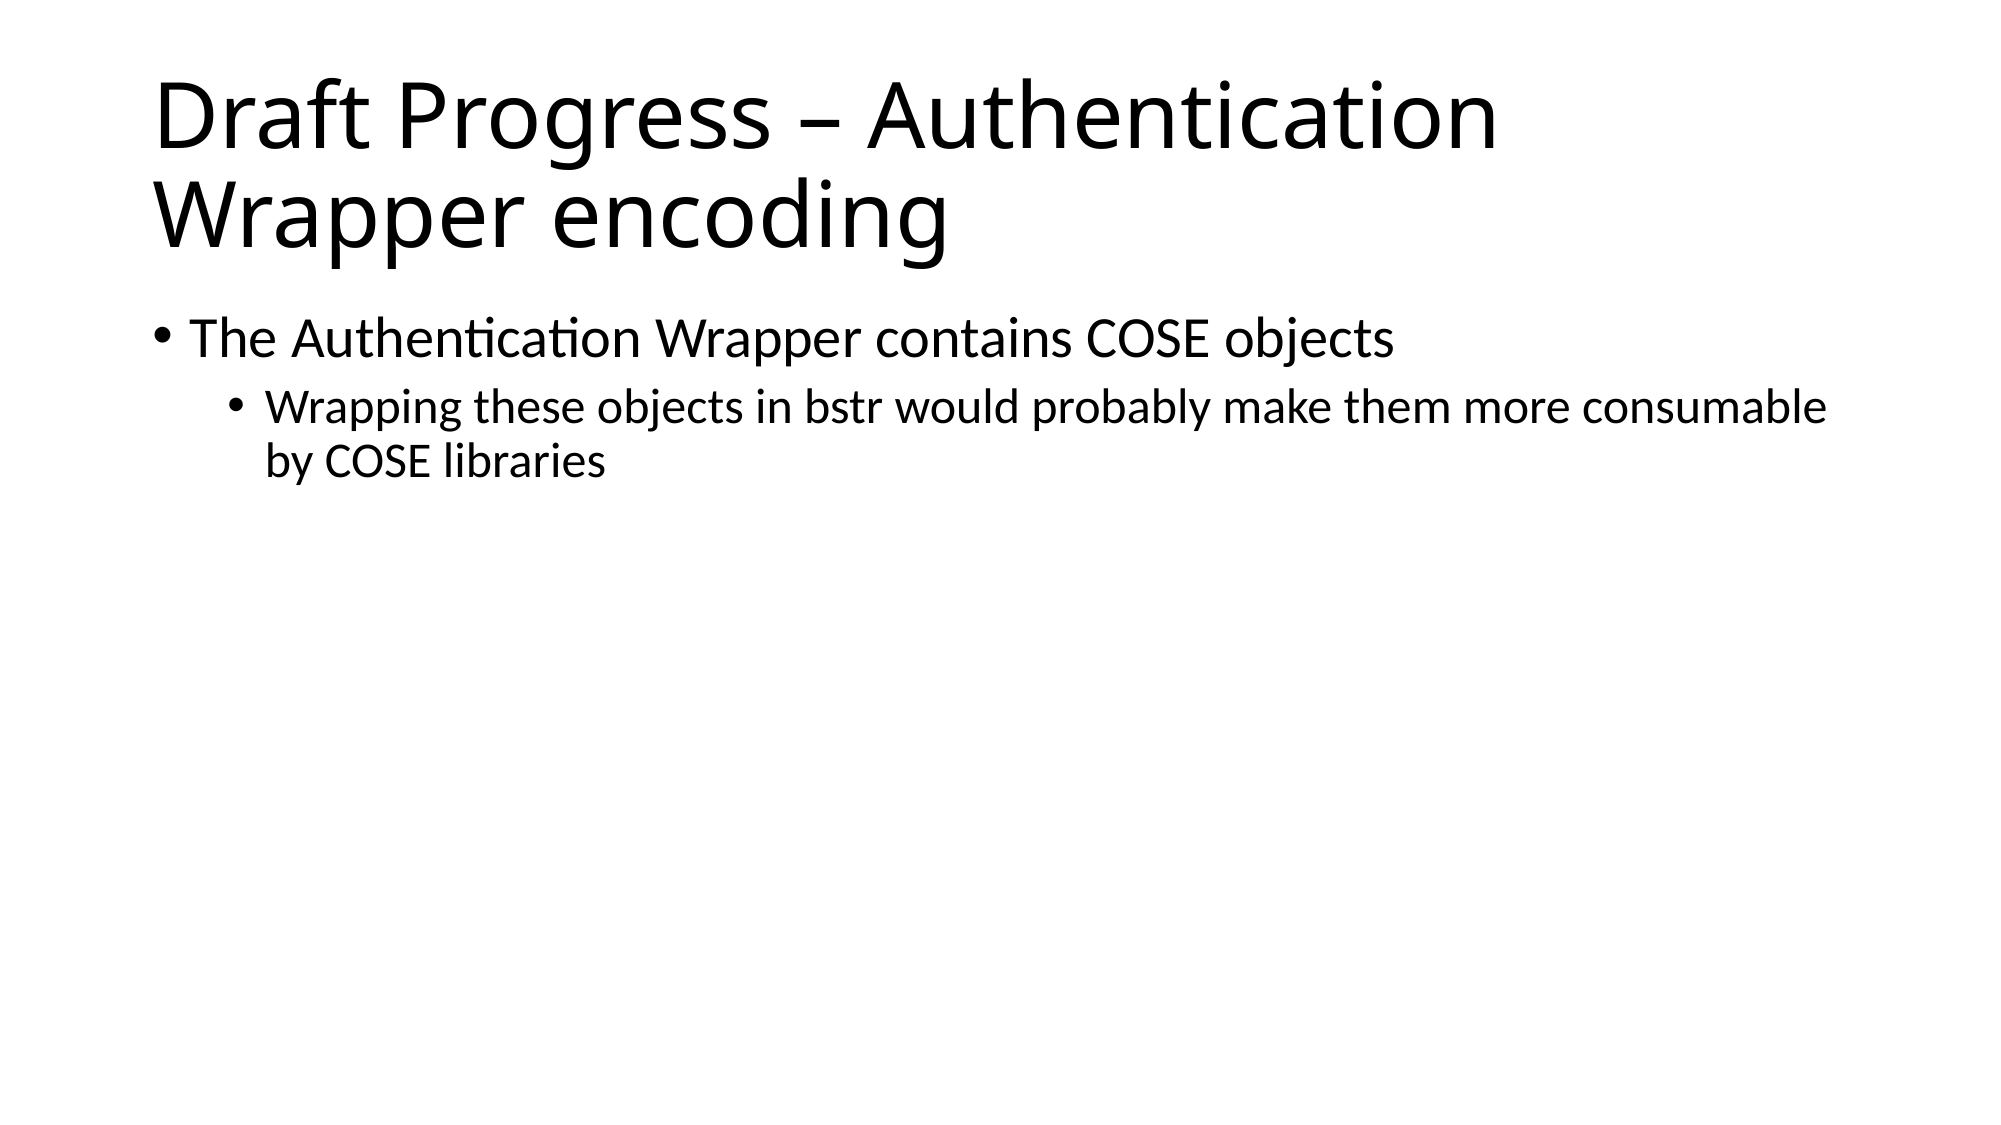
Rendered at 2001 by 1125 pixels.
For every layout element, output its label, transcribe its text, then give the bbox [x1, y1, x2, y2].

title Draft Progress – Authentication Wrapper encoding [137, 59, 1863, 278]
list The Authentication Wrapper contains COSE objects Wrapping these objects in bstr would probably make them more consumable by COSE libraries [137, 299, 1863, 1014]
